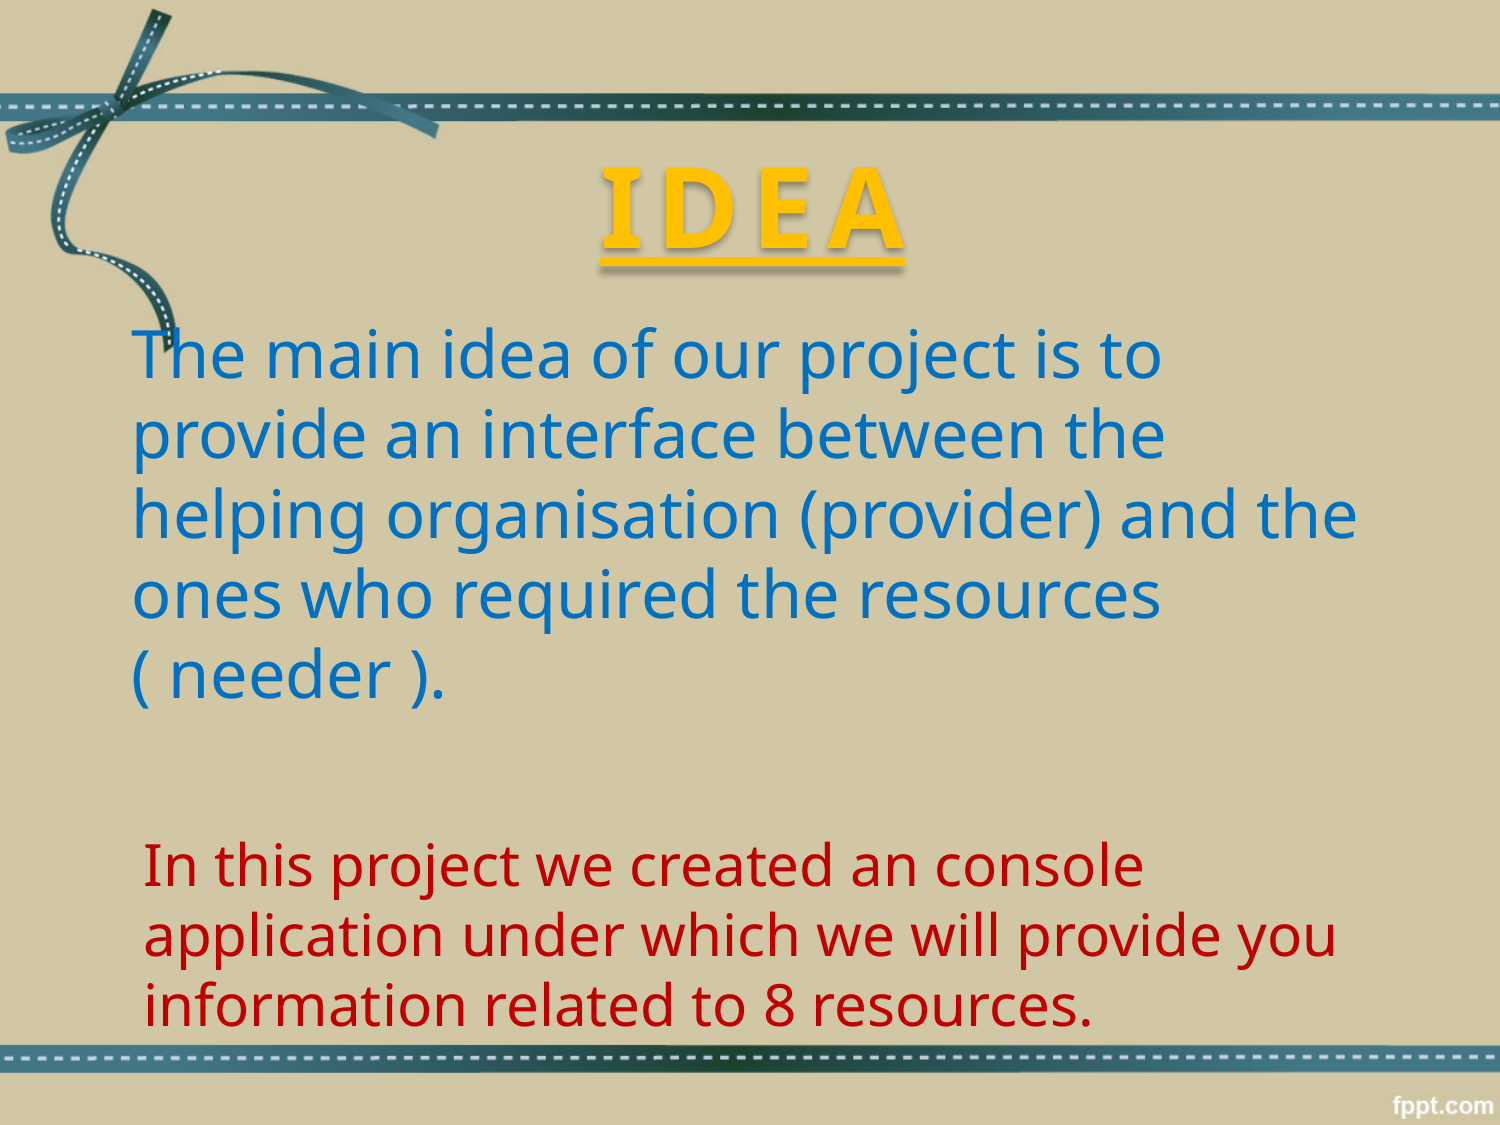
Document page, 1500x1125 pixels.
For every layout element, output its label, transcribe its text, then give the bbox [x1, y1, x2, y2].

picture [0, 0, 1500, 1125]
text_box The main idea of our project is to provide an interface between the helping organisation (provider) and the ones who required the resources ( needer ). [117, 304, 1430, 720]
text_box In this project we created an console application under which we will provide you information related to 8 resources. [128, 820, 1418, 1090]
text_box IDEA [584, 128, 921, 279]
